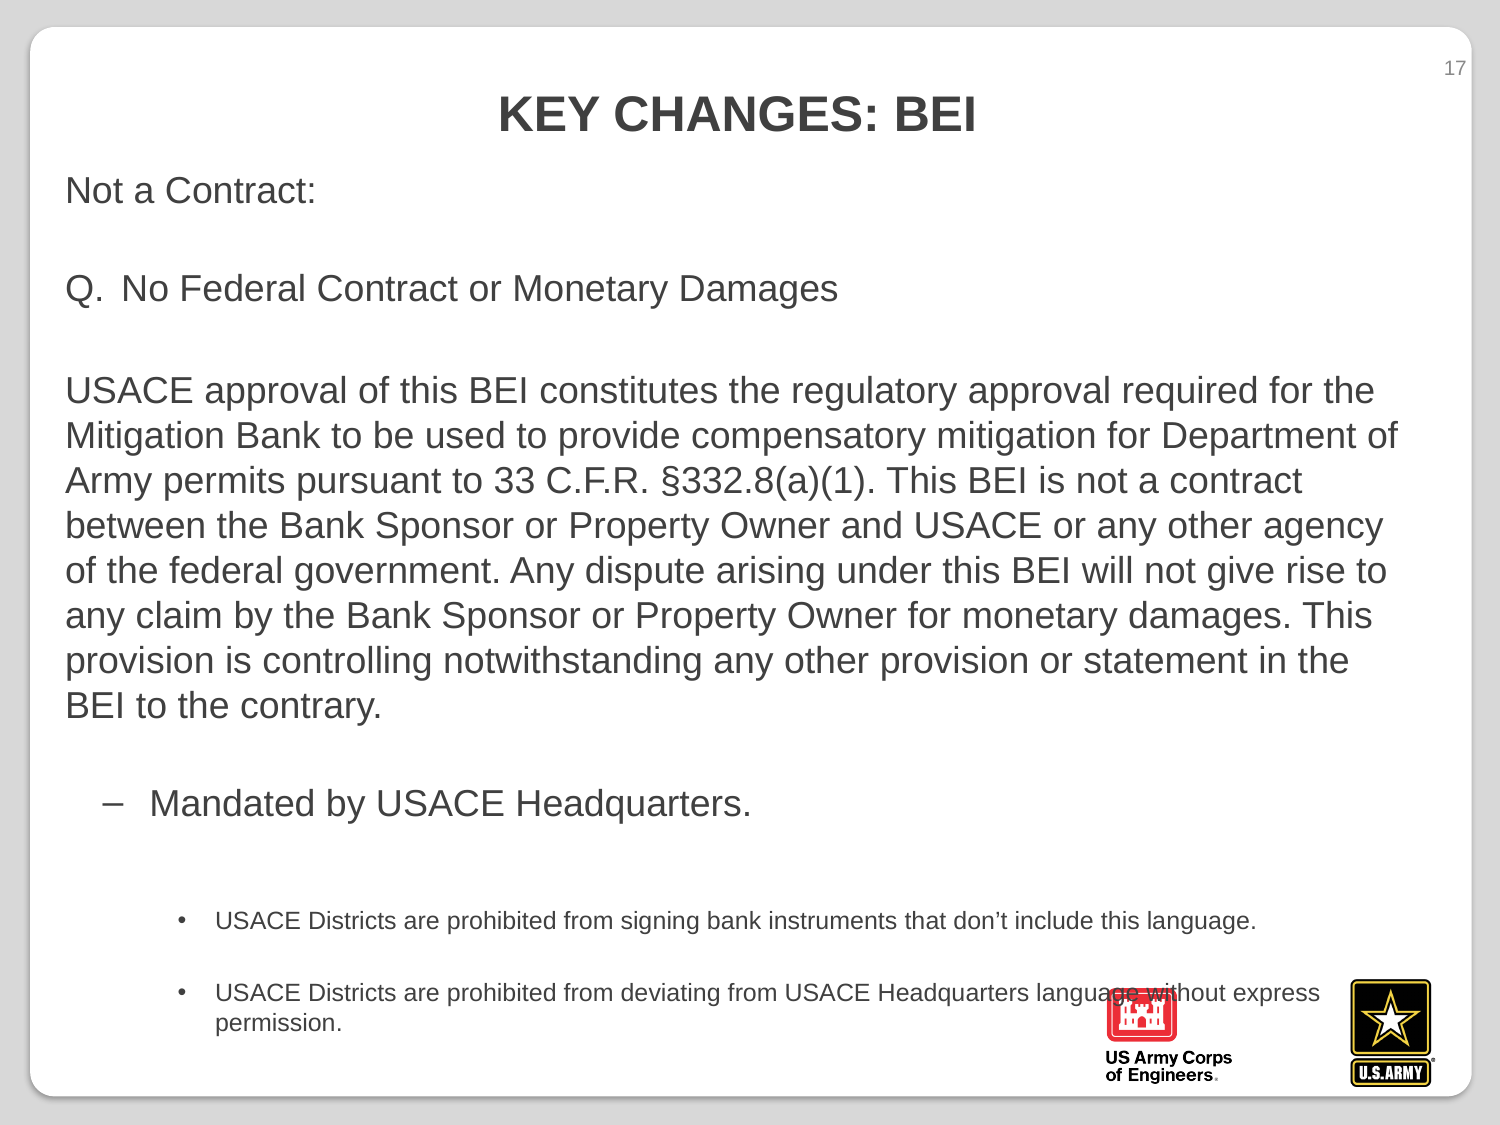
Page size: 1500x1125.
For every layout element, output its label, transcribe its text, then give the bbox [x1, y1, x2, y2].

picture [1106, 1018, 1232, 1084]
picture [1299, 953, 1482, 1113]
title Key Changes: BEI [49, 44, 1426, 158]
list Not a Contract: No Federal Contract or Monetary Damages USACE approval of this BEI constitutes the regulatory approval required for the Mitigation Bank to be used to provide compensatory mitigation for Department of Army permits pursuant to 33 C.F.R. §332.8(a)(1). This BEI is not a contract between the Bank Sponsor or Property Owner and USACE or any other agency of the federal government. Any dispute arising under this BEI will not give rise to any claim by the Bank Sponsor or Property Owner for monetary damages. This provision is controlling notwithstanding any other provision or statement in the BEI to the contrary. Mandated by USACE Headquarters. USACE Districts are prohibited from signing bank instruments that don’t include this language. USACE Districts are prohibited from deviating from USACE Headquarters language without express permission. [49, 158, 1426, 1018]
slide_number 17 [1362, 37, 1482, 98]
